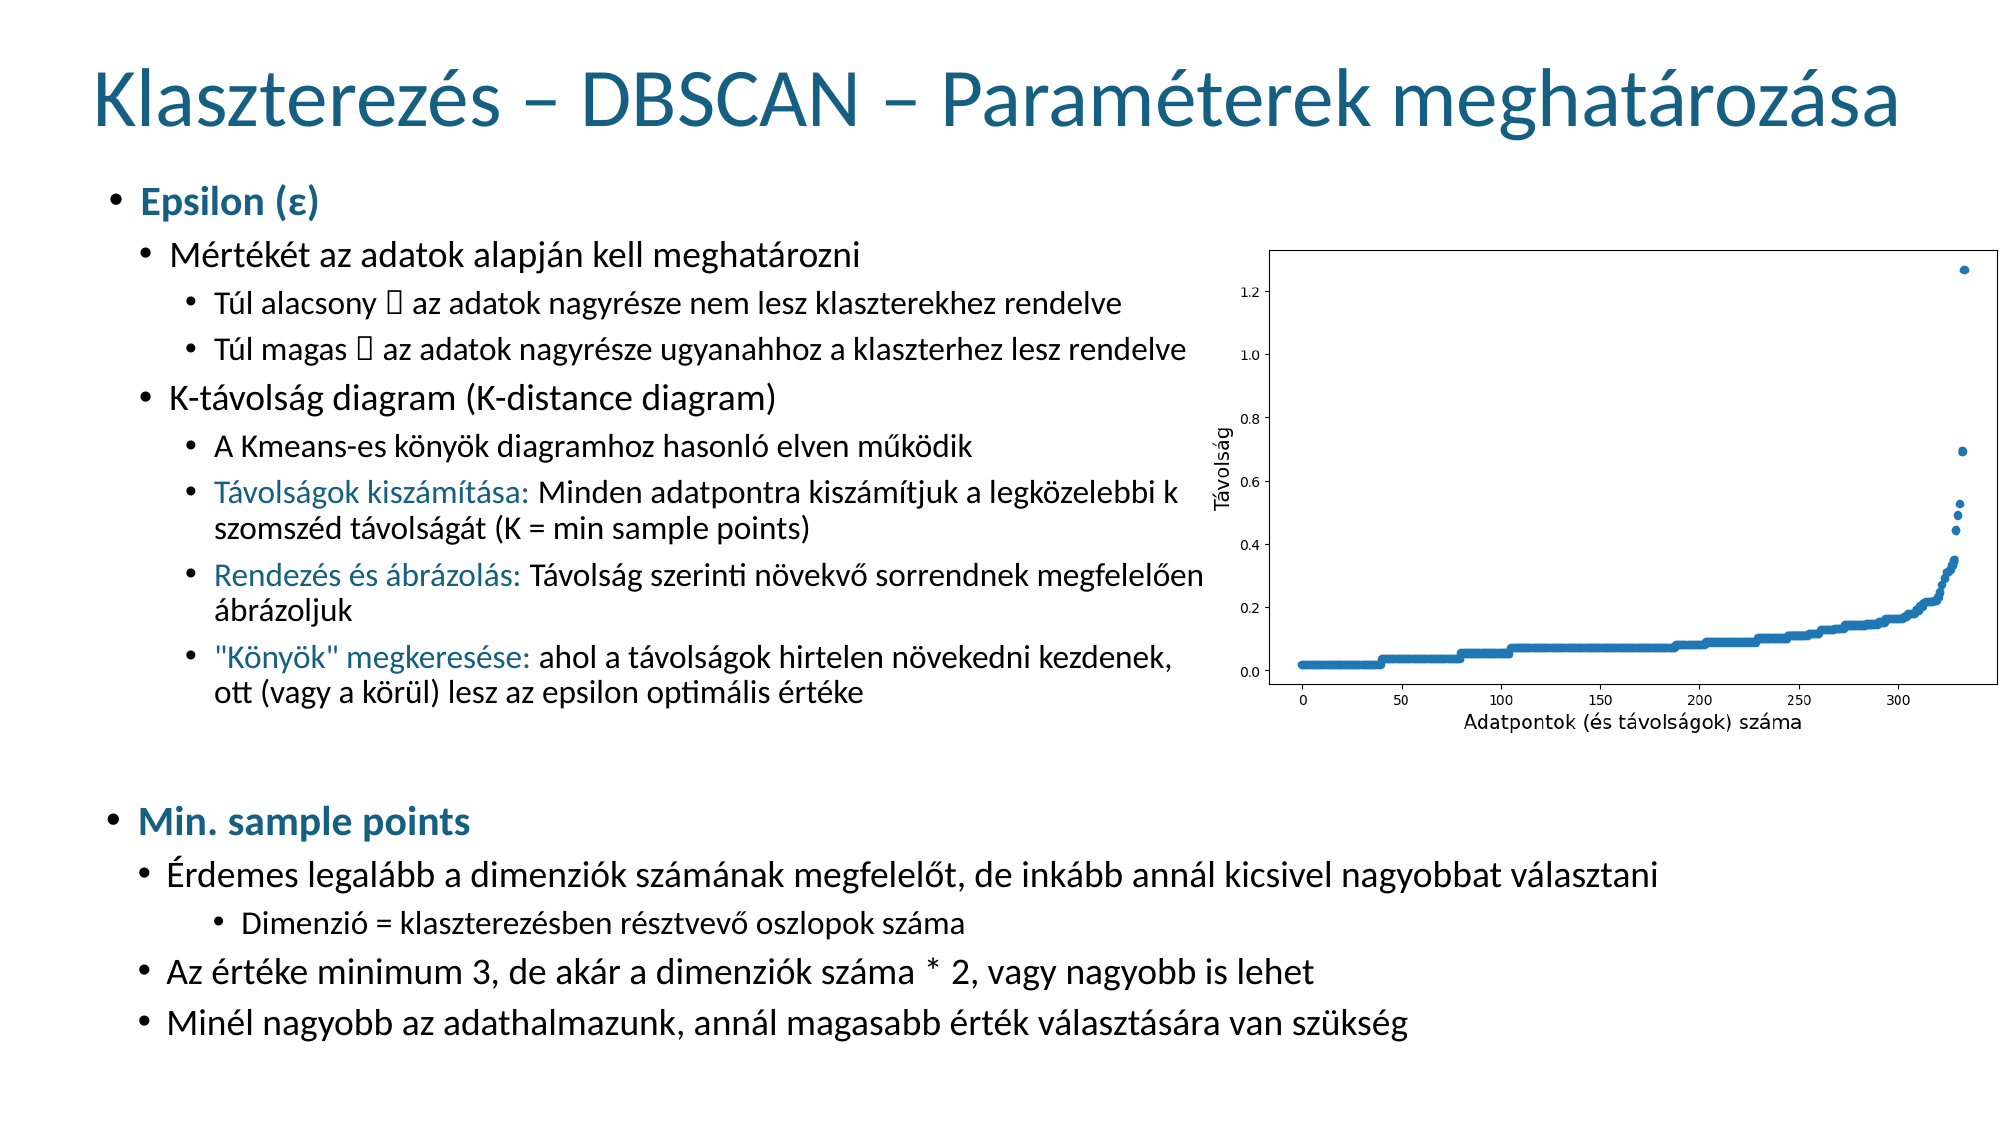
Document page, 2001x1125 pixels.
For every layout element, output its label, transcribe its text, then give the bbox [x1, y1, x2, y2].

list Epsilon (ε) Mértékét az adatok alapján kell meghatározni Túl alacsony  az adatok nagyrésze nem lesz klaszterekhez rendelve Túl magas  az adatok nagyrésze ugyanahhoz a klaszterhez lesz rendelve K-távolság diagram (K-distance diagram) A Kmeans-es könyök diagramhoz hasonló elven működik Távolságok kiszámítása: Minden adatpontra kiszámítjuk a legközelebbi k szomszéd távolságát (K = min sample points) Rendezés és ábrázolás: Távolság szerinti növekvő sorrendnek megfelelően ábrázoljuk "Könyök" megkeresése: ahol a távolságok hirtelen növekedni kezdenek, ott (vagy a körül) lesz az epsilon optimális értéke [80, 171, 1225, 791]
text_box Min. sample points Érdemes legalább a dimenziók számának megfelelőt, de inkább annál kicsivel nagyobbat választani Dimenzió = klaszterezésben résztvevő oszlopok száma Az értéke minimum 3, de akár a dimenziók száma * 2, vagy nagyobb is lehet Minél nagyobb az adathalmazunk, annál magasabb érték választására van szükség [78, 791, 1969, 1089]
picture [1204, 241, 2000, 741]
title Klaszterezés – DBSCAN – Paraméterek meghatározása [78, 59, 1969, 140]
